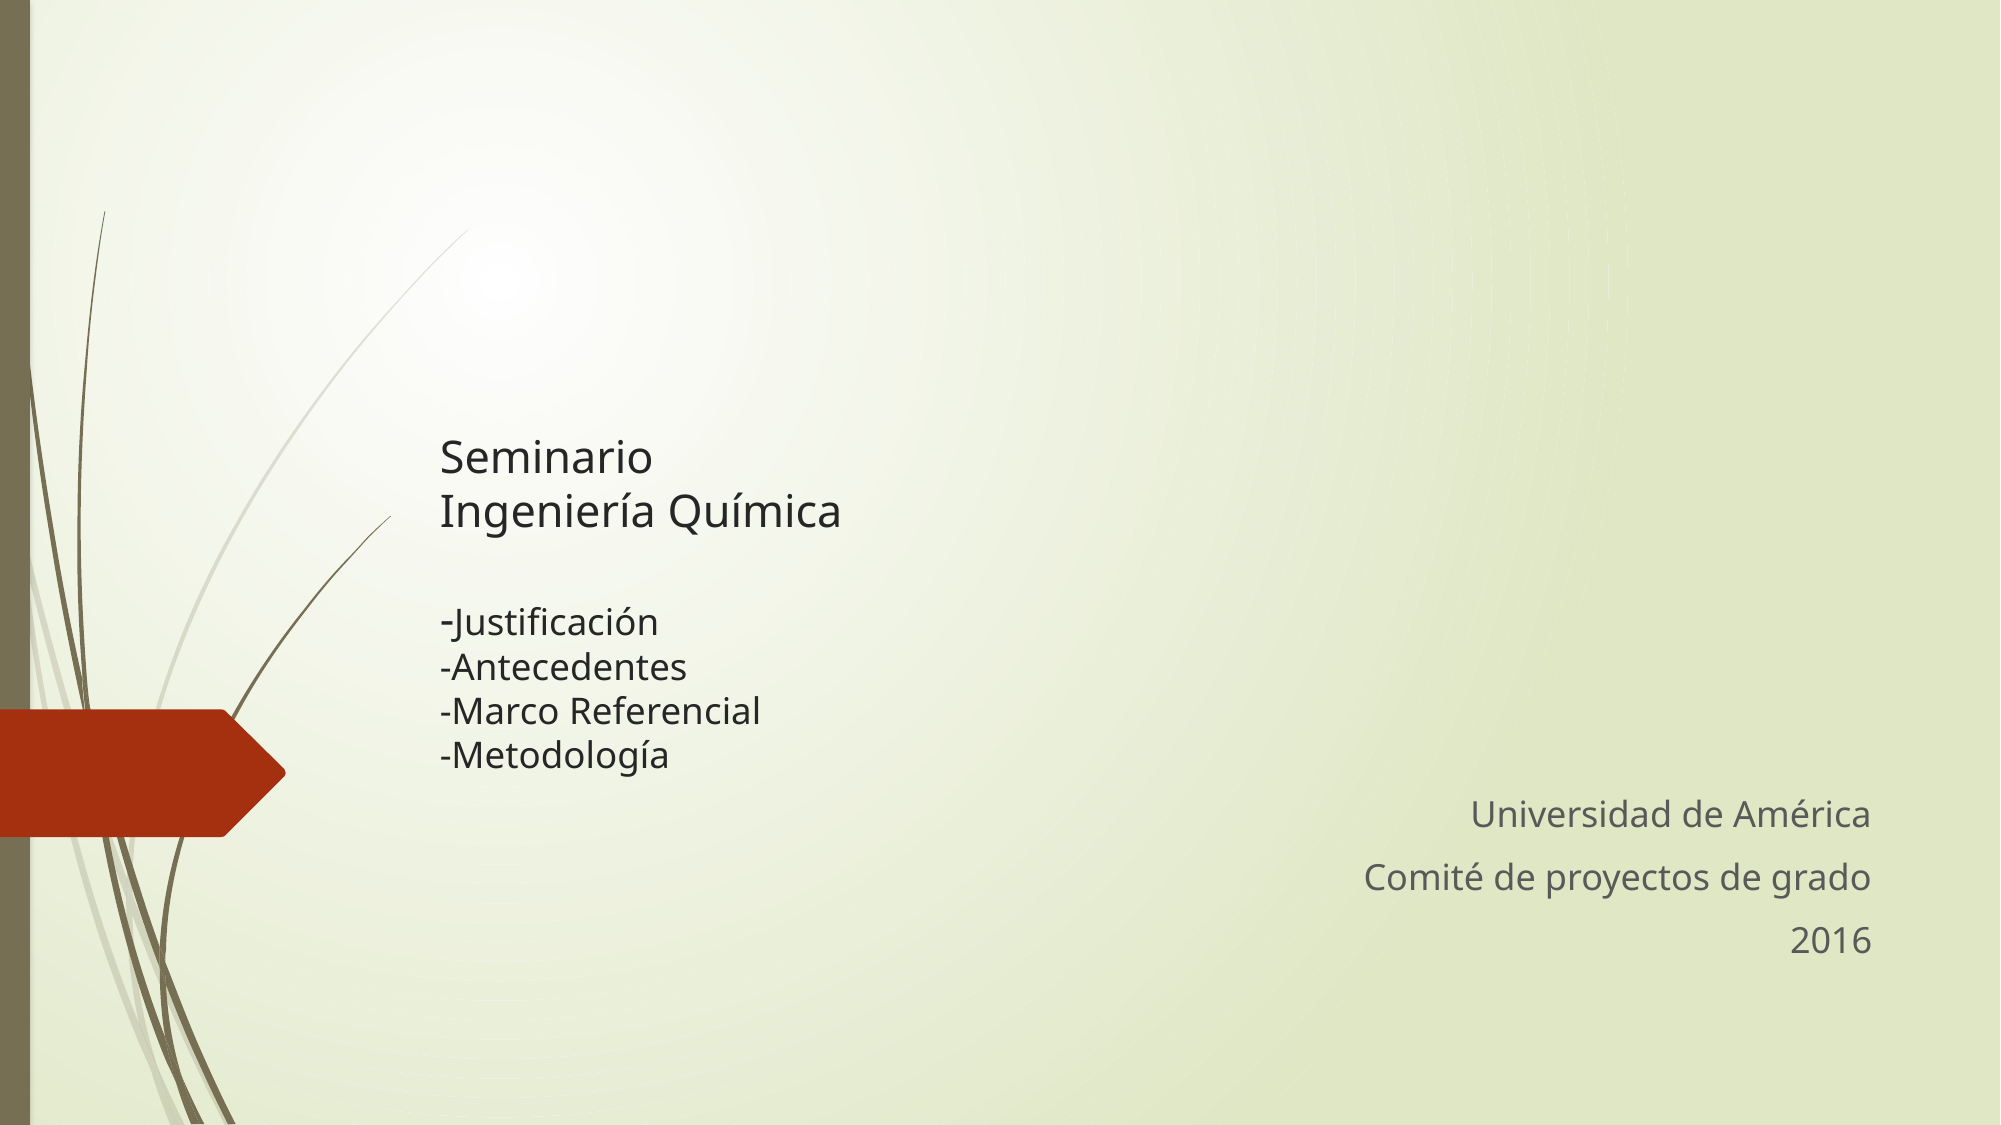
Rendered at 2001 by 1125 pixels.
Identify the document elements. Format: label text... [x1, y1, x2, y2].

title Seminario Ingeniería Química -Justificación -Antecedentes -Marco Referencial -Metodología [424, 412, 1888, 783]
subtitle Universidad de América Comité de proyectos de grado 2016 [424, 783, 1888, 969]
